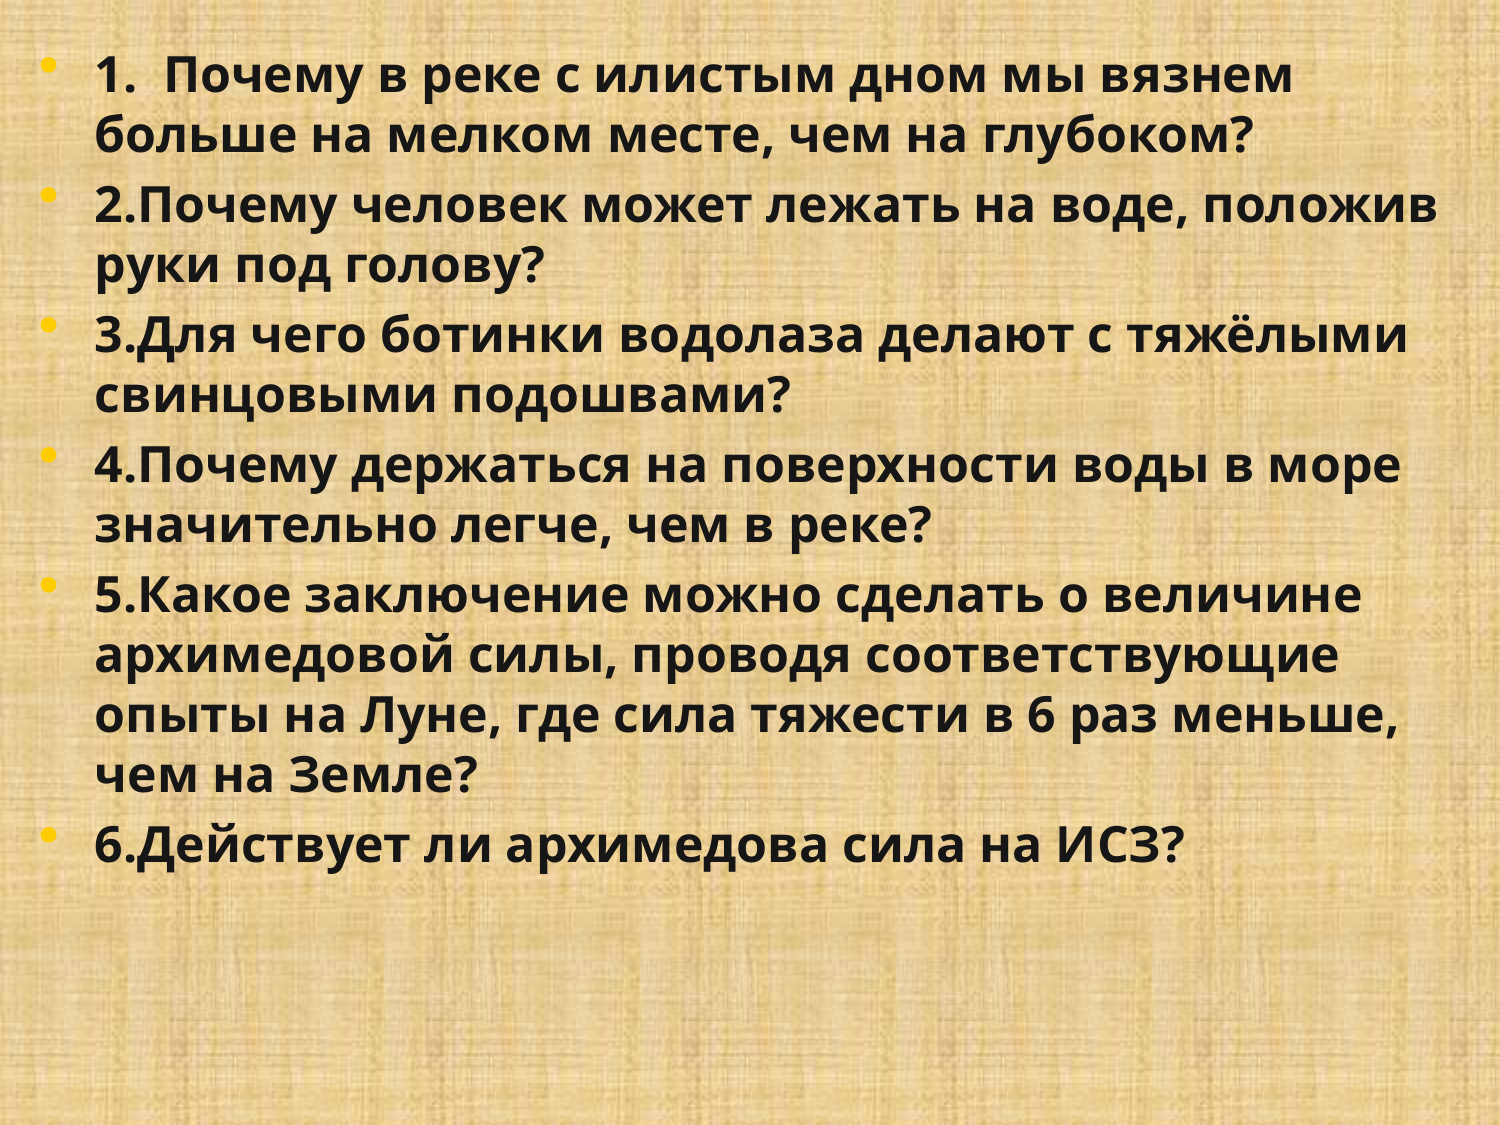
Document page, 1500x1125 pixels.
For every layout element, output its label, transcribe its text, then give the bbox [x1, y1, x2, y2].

picture [0, 0, 1500, 1125]
list 1. Почему в реке с илистым дном мы вязнем больше на мелком месте, чем на глубоком? 2.Почему человек может лежать на воде, положив руки под голову? 3.Для чего ботинки водолаза делают с тяжёлыми свинцовыми подошвами? 4.Почему держаться на поверхности воды в море значительно легче, чем в реке? 5.Какое заключение можно сделать о величине архимедовой силы, проводя соответствующие опыты на Луне, где сила тяжести в 6 раз меньше, чем на Земле? 6.Действует ли архимедова сила на ИСЗ? [23, 34, 1466, 988]
